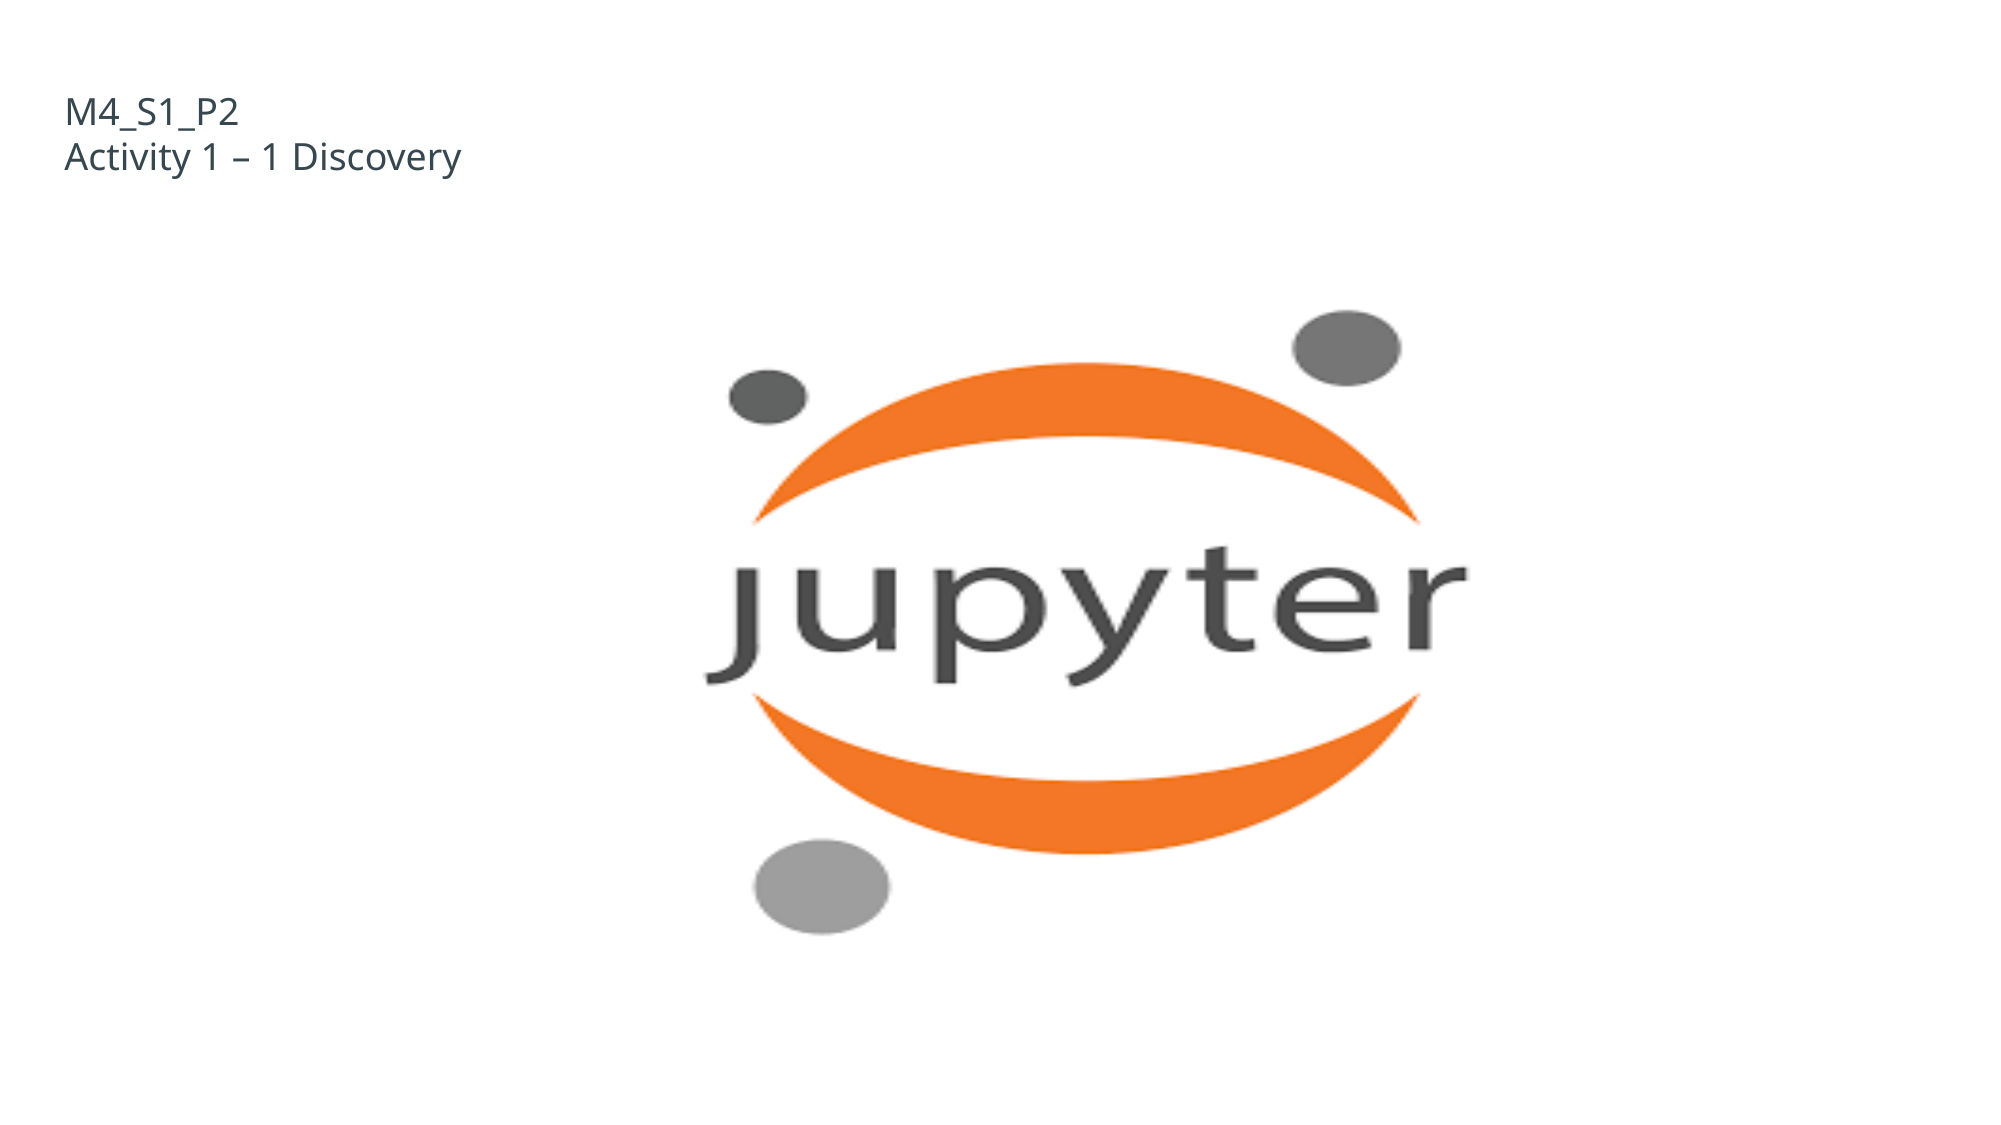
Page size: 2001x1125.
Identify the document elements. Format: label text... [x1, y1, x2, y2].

text_box M4_S1_P2 Activity 1 – 1 Discovery [49, 80, 1049, 186]
picture [697, 302, 1482, 939]
